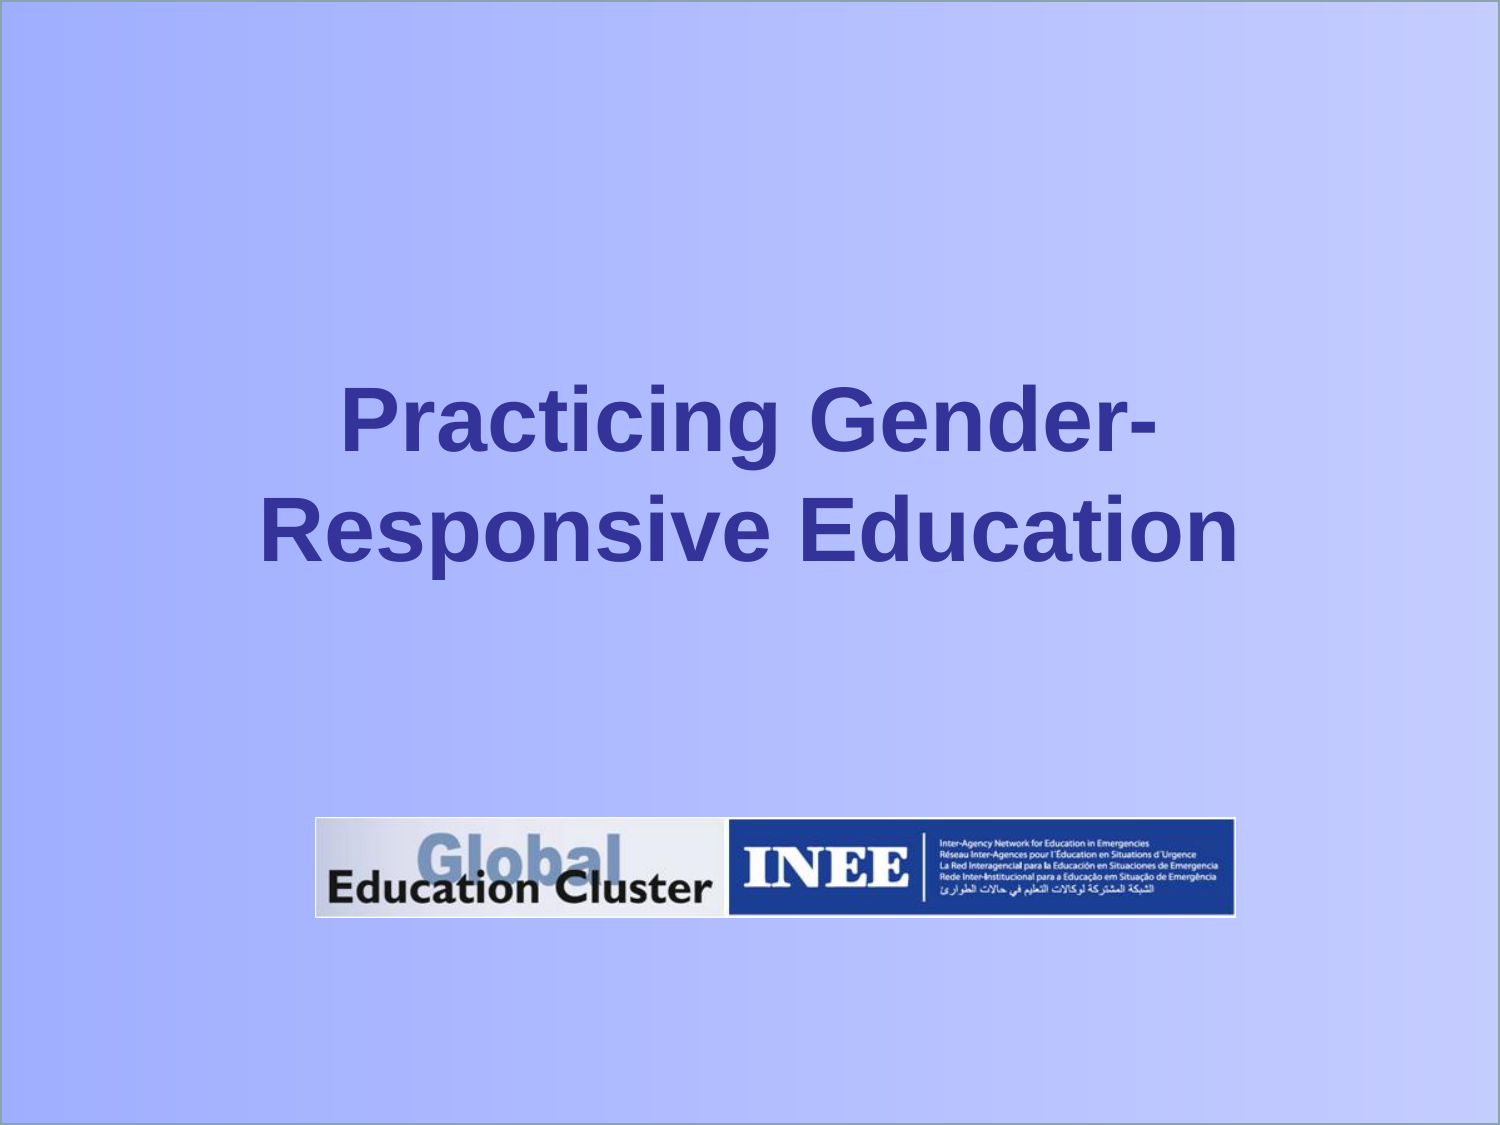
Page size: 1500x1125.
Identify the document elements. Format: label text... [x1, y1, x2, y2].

picture [315, 817, 1236, 918]
title Practicing Gender-Responsive Education [112, 349, 1388, 591]
